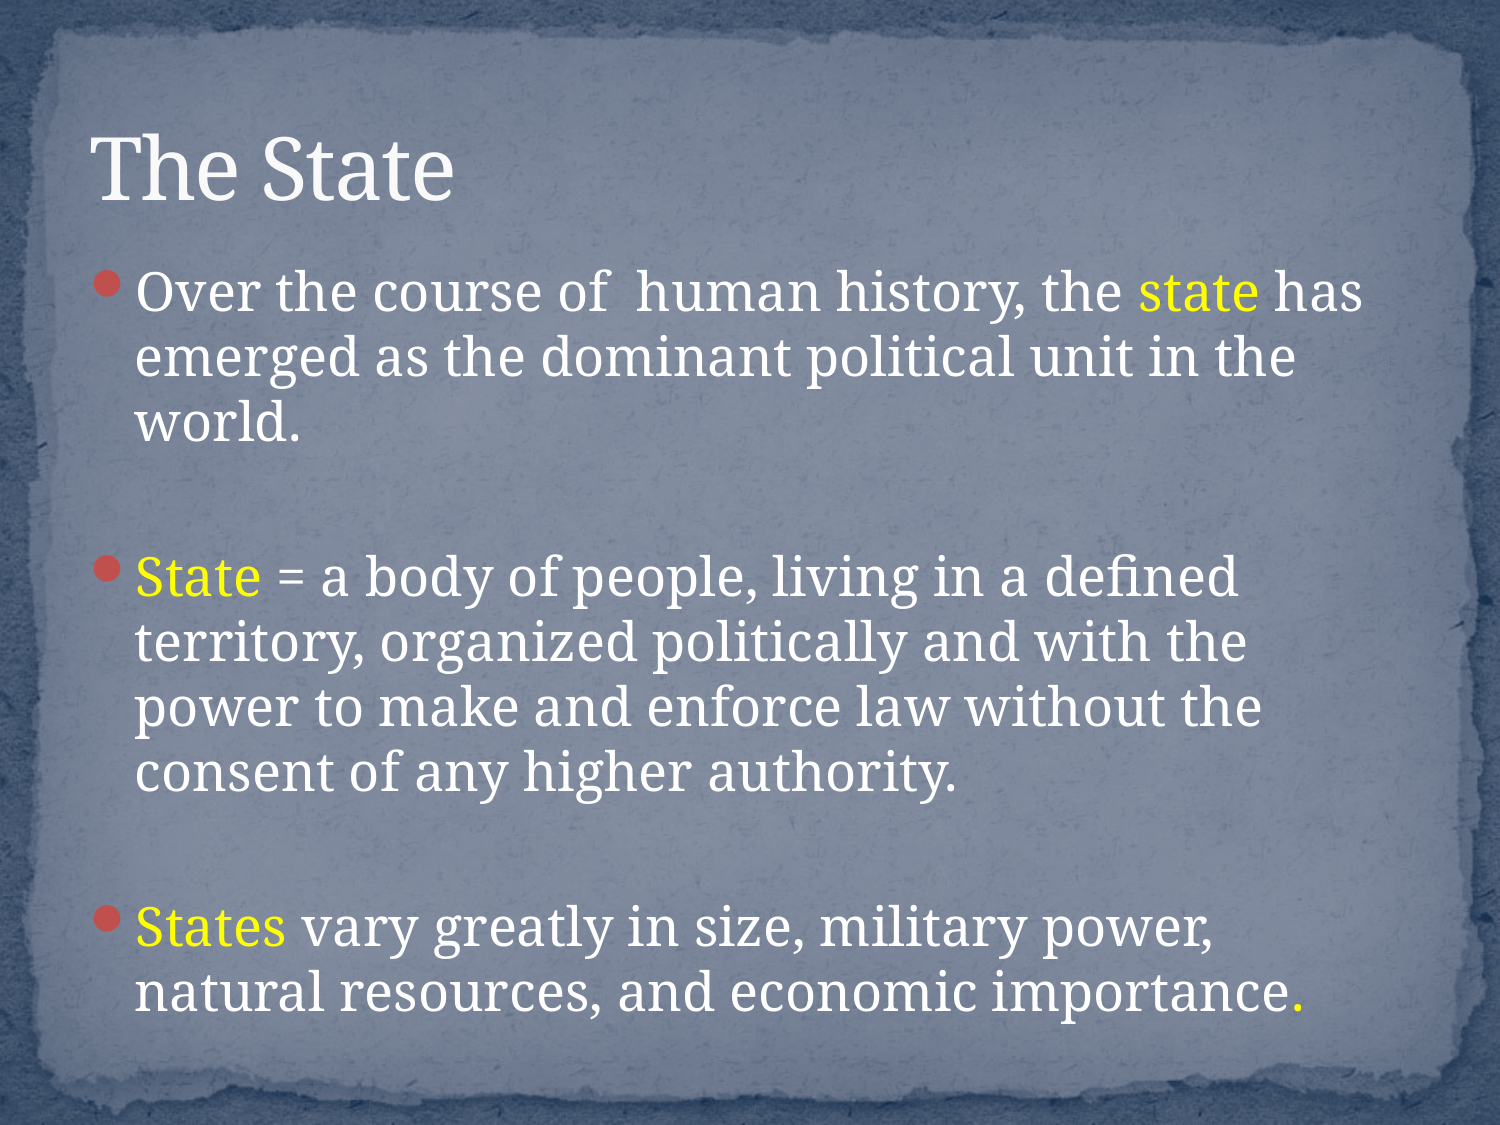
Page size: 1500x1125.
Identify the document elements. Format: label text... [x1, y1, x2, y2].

list Over the course of human history, the state has emerged as the dominant political unit in the world. State = a body of people, living in a defined territory, organized politically and with the power to make and enforce law without the consent of any higher authority. States vary greatly in size, military power, natural resources, and economic importance. [75, 249, 1425, 1000]
title The State [74, 24, 1425, 225]
